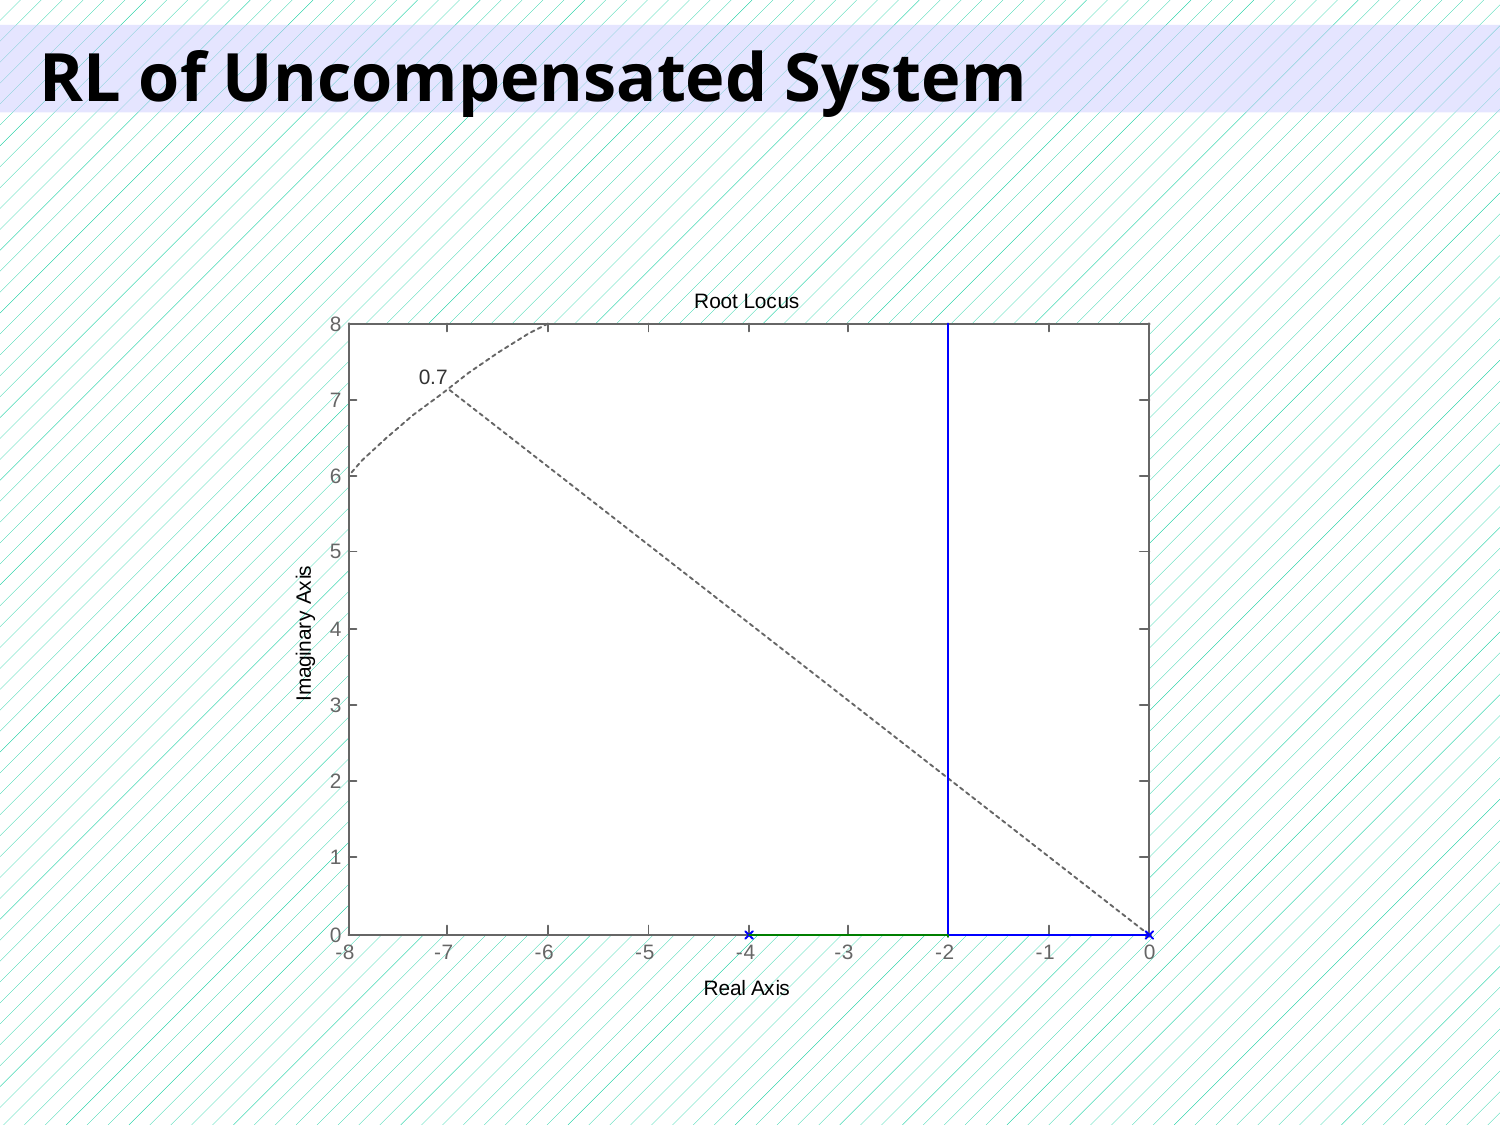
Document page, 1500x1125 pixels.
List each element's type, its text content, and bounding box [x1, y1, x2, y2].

title RL of Uncompensated System [24, 24, 1476, 126]
picture [187, 224, 1251, 1023]
